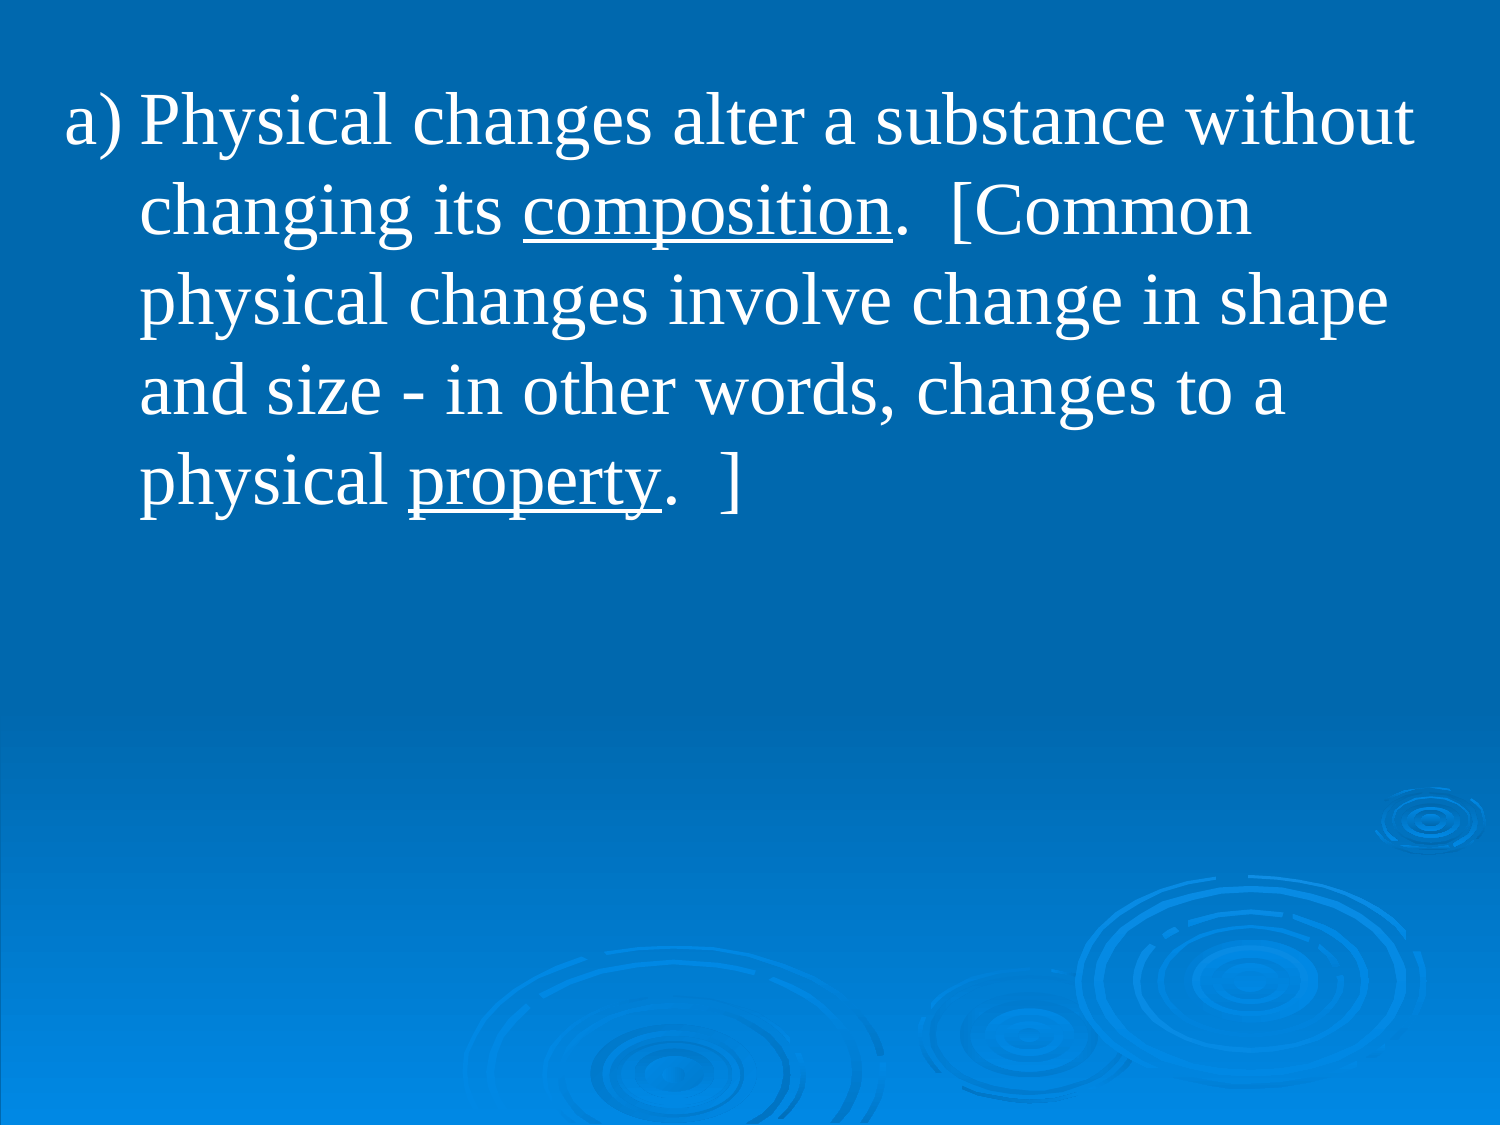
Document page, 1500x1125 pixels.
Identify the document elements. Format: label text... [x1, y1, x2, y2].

text_box Physical changes alter a substance without changing its composition. [Common physical changes involve change in shape and size - in other words, changes to a physical property. ] [50, 62, 1450, 528]
